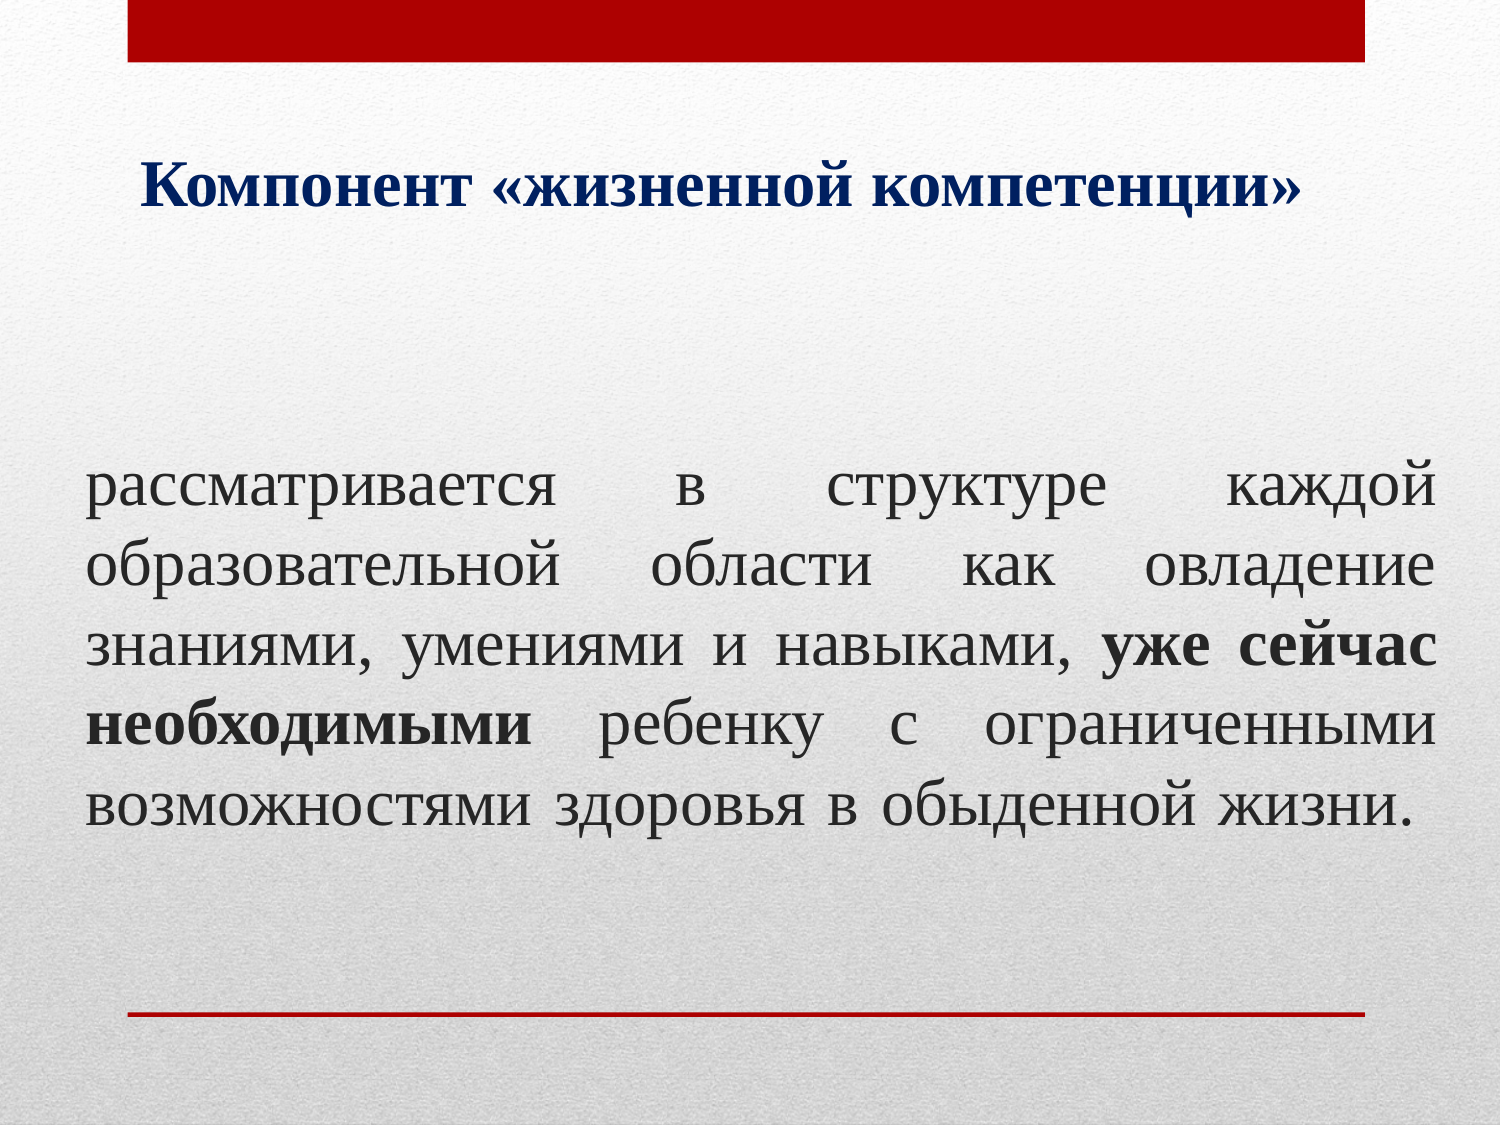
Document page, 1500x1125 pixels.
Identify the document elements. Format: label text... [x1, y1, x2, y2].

title рассматривается в структуре каждой образовательной области как овладение знаниями, умениями и навыками, уже сейчас необходимыми ребенку с ограниченными возможностями здоровья в обыденной жизни. [70, 339, 1454, 926]
list Компонент «жизненной компетенции» [125, 112, 1363, 247]
